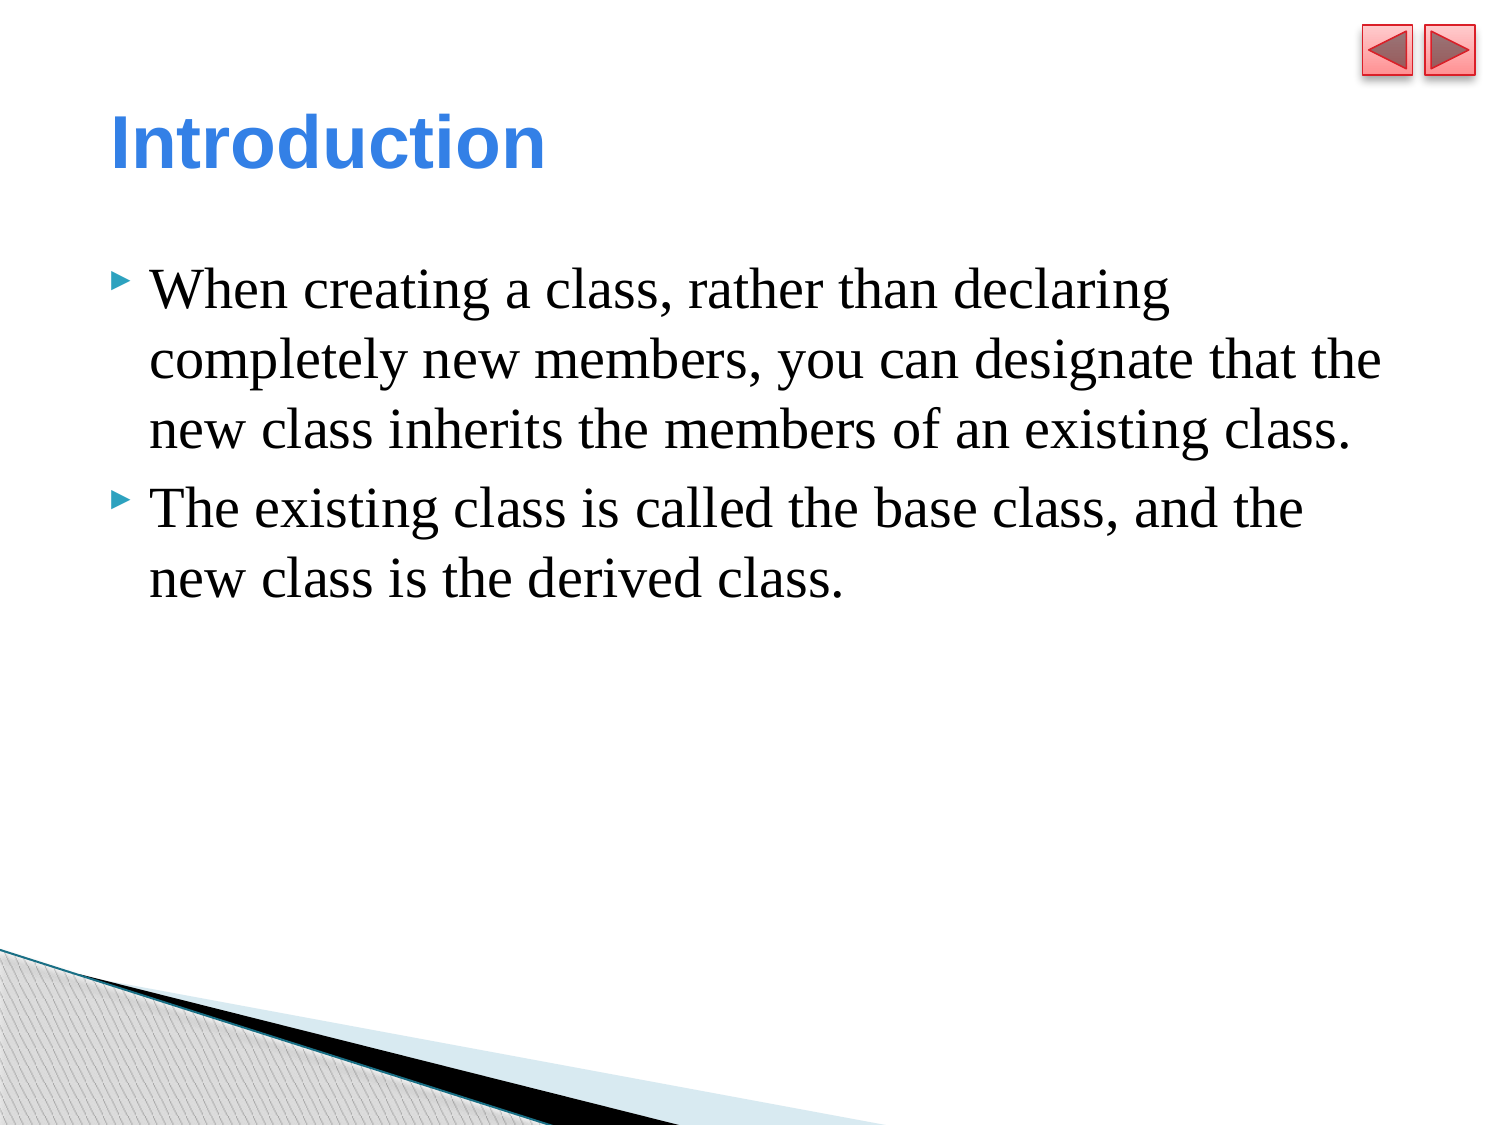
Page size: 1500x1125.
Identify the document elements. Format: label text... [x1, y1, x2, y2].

list When creating a class, rather than declaring completely new members, you can designate that the new class inherits the members of an existing class. The existing class is called the base class, and the new class is the derived class. [74, 242, 1426, 986]
title Introduction [75, 45, 1425, 233]
